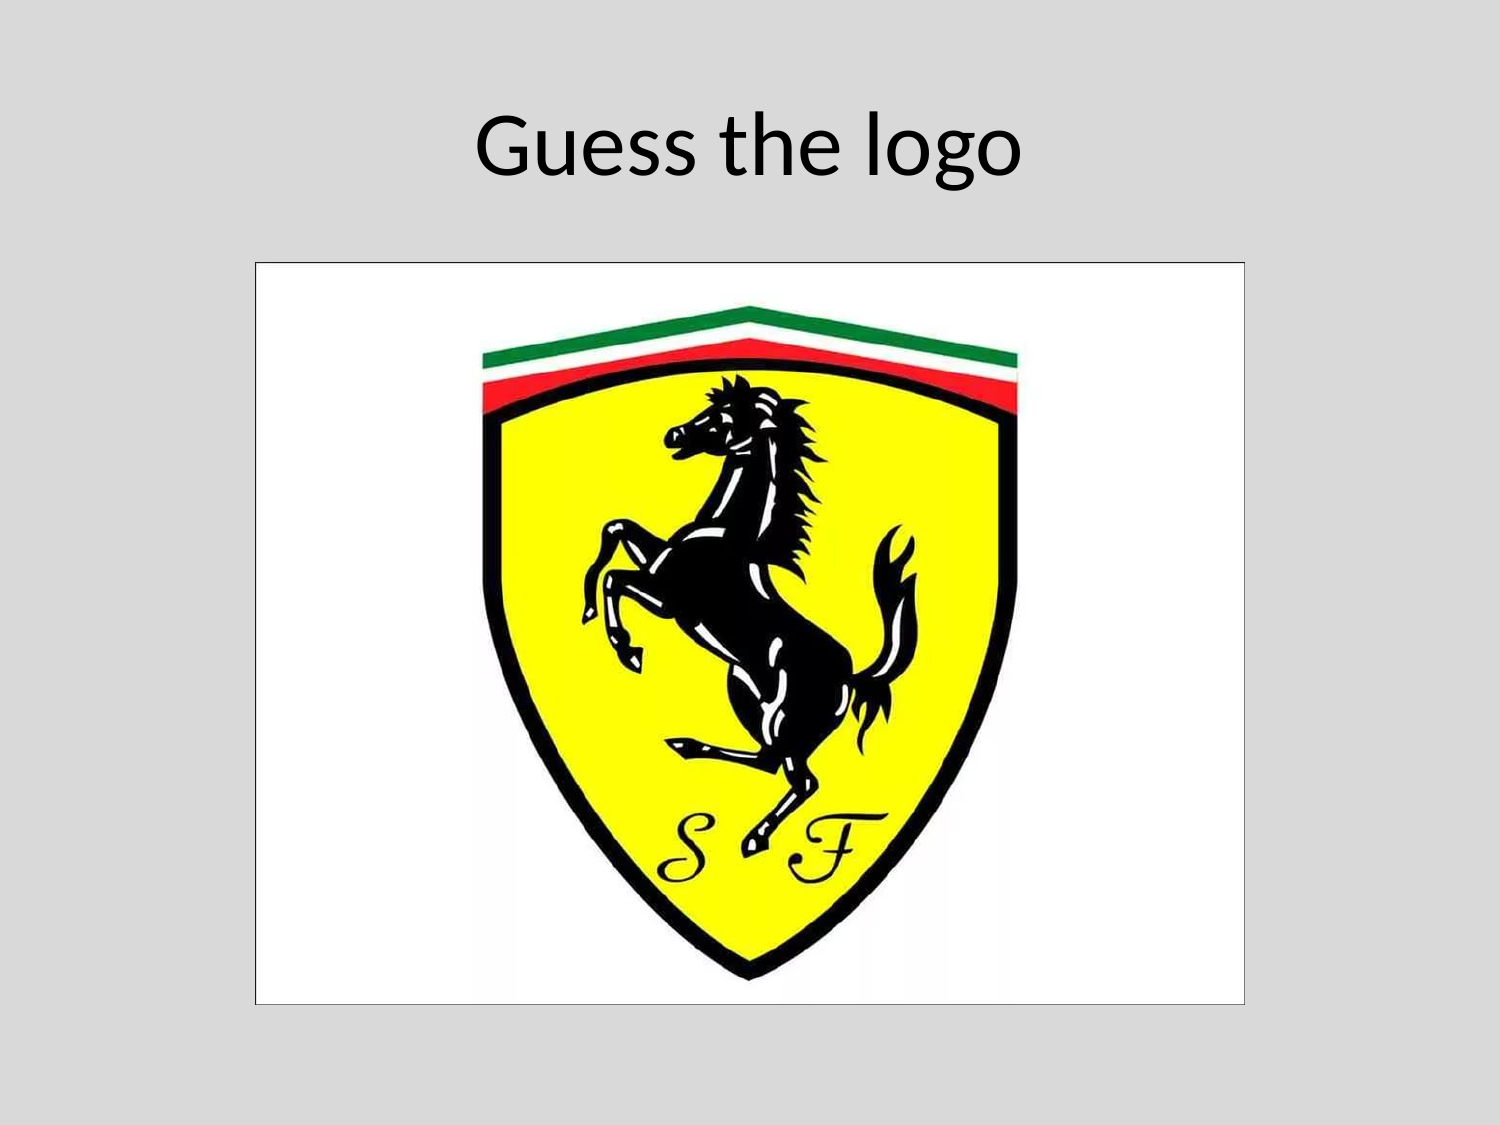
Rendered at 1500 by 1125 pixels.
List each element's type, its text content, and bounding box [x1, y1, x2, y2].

picture [255, 262, 1245, 1006]
title Guess the logo [75, 45, 1425, 233]
